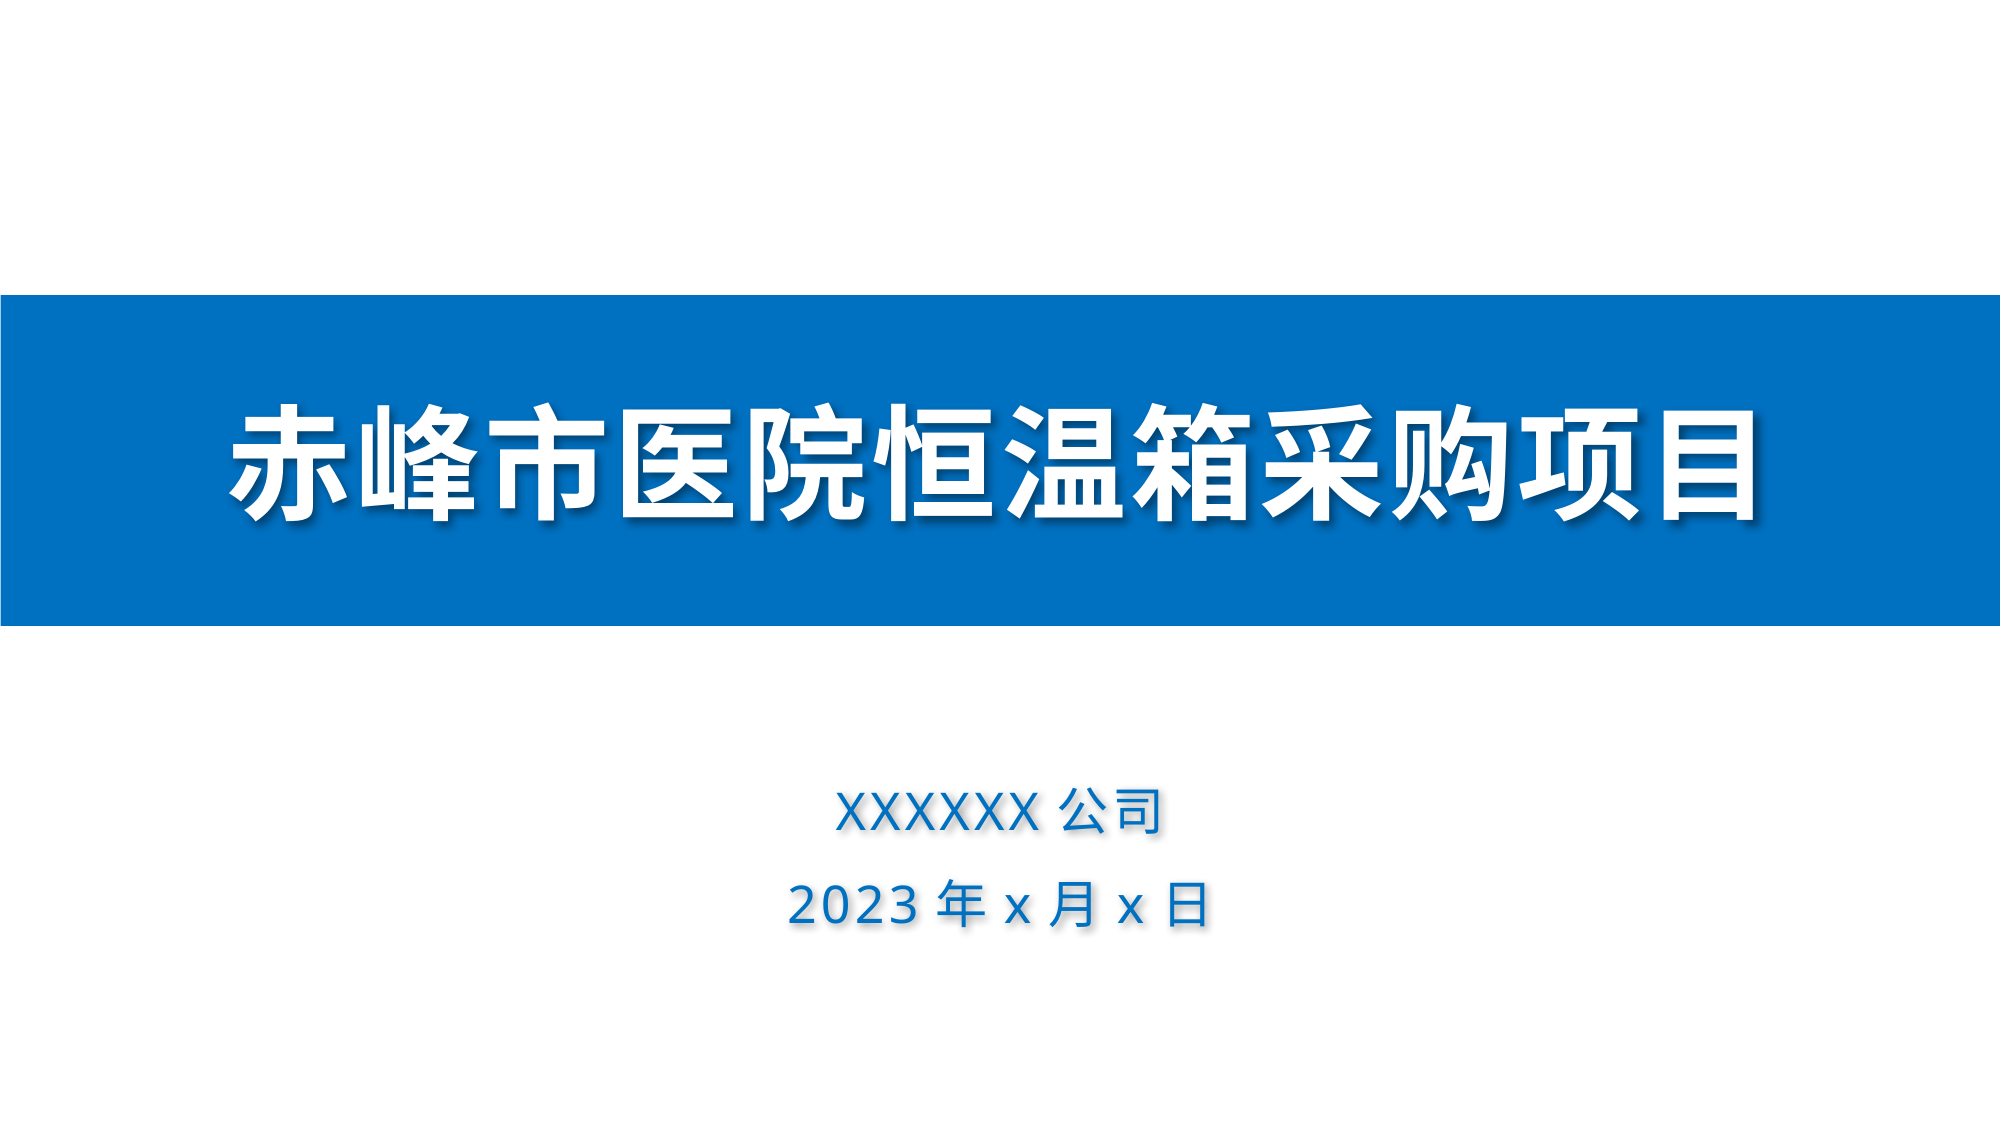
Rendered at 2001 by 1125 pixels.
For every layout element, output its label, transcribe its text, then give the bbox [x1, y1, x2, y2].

text_box 赤峰市医院恒温箱采购项目 [32, 378, 1967, 543]
text_box XXXXXX公司 2023年x月x日 [503, 739, 1496, 942]
text_box [0, 295, 2000, 626]
